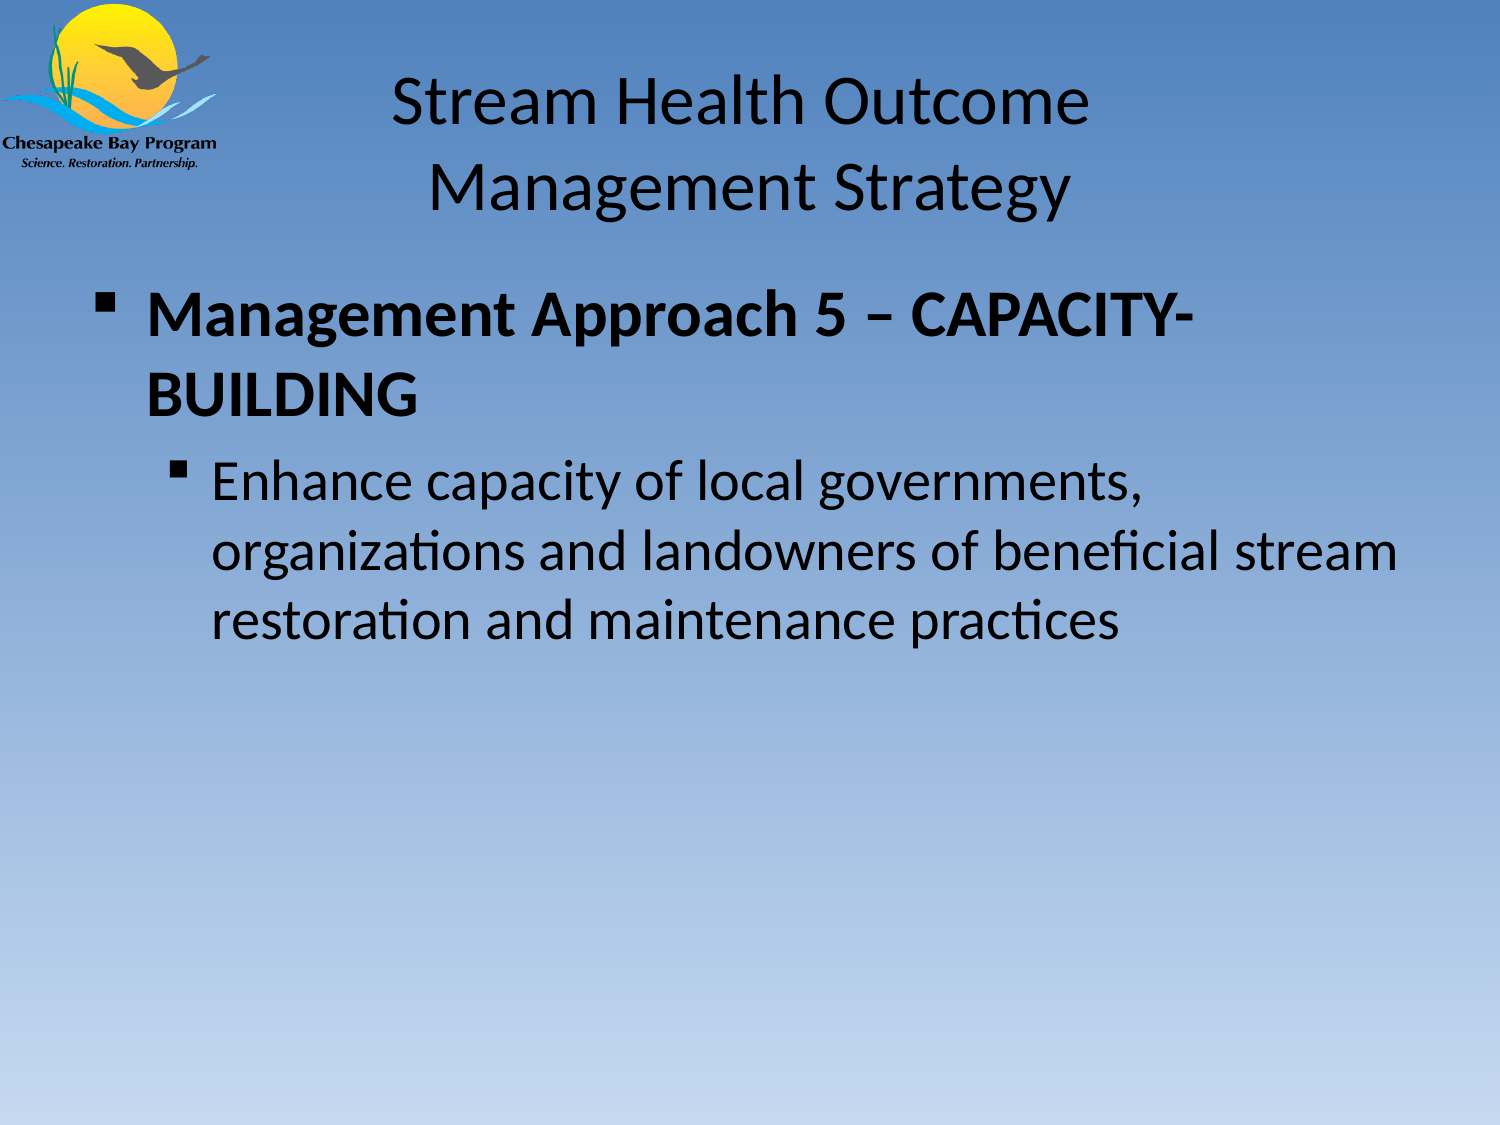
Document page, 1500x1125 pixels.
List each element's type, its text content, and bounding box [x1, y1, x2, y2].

list Management Approach 5 – CAPACITY-BUILDING Enhance capacity of local governments, organizations and landowners of beneficial stream restoration and maintenance practices [75, 262, 1425, 1005]
picture [0, 2, 218, 171]
title Stream Health Outcome Management Strategy [75, 45, 1425, 233]
